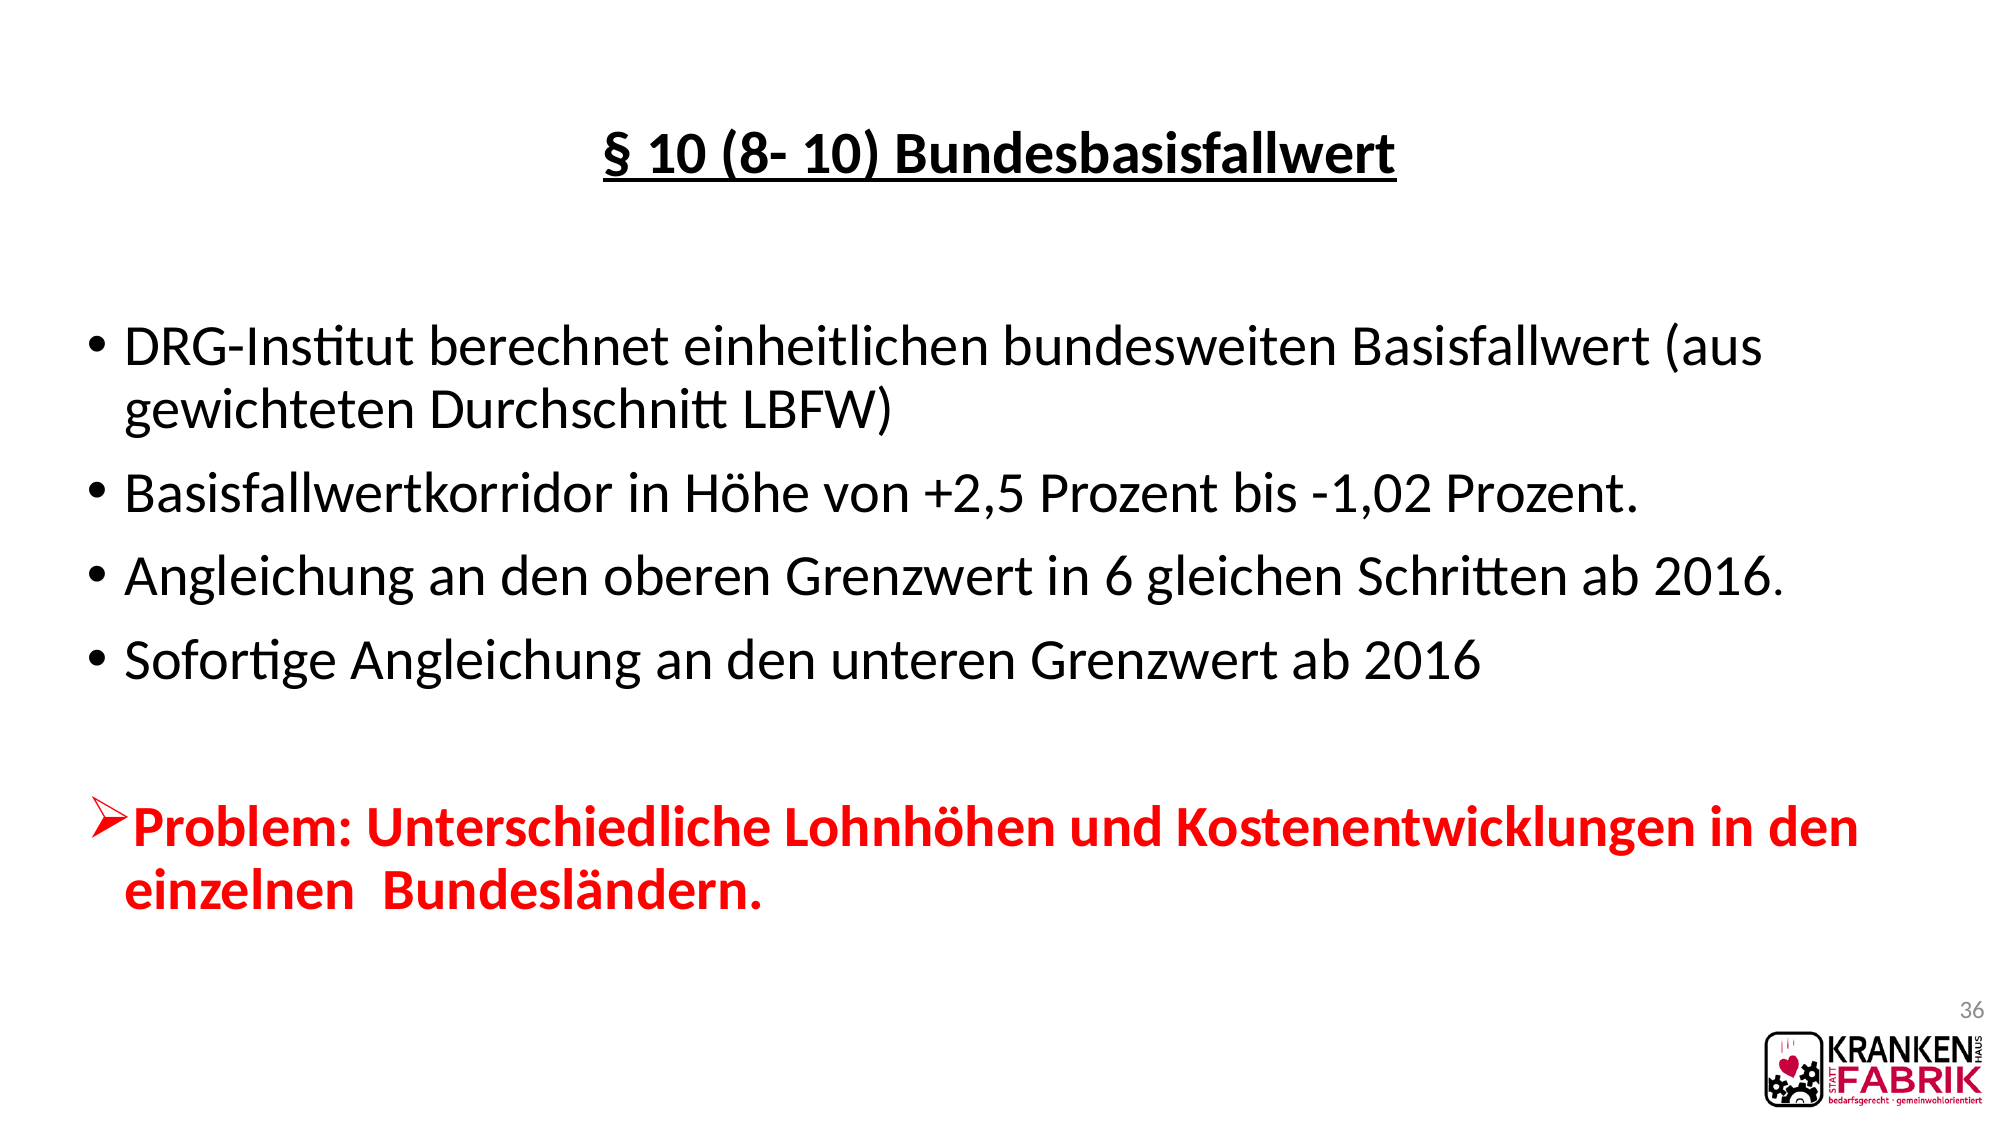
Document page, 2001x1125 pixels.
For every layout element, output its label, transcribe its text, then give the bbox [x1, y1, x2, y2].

slide_number 36 [1550, 979, 2000, 1039]
picture [1929, 1039, 2000, 1125]
list DRG-Institut berechnet einheitlichen bundesweiten Basisfallwert (aus gewichteten Durchschnitt LBFW) Basisfallwertkorridor in Höhe von +2,5 Prozent bis -1,02 Prozent. Angleichung an den oberen Grenzwert in 6 gleichen Schritten ab 2016. Sofortige Angleichung an den unteren Grenzwert ab 2016 Problem: Unterschiedliche Lohnhöhen und Kostenentwicklungen in den einzelnen Bundesländern. [71, 307, 1929, 1125]
title § 10 (8- 10) Bundesbasisfallwert [137, 114, 1863, 307]
